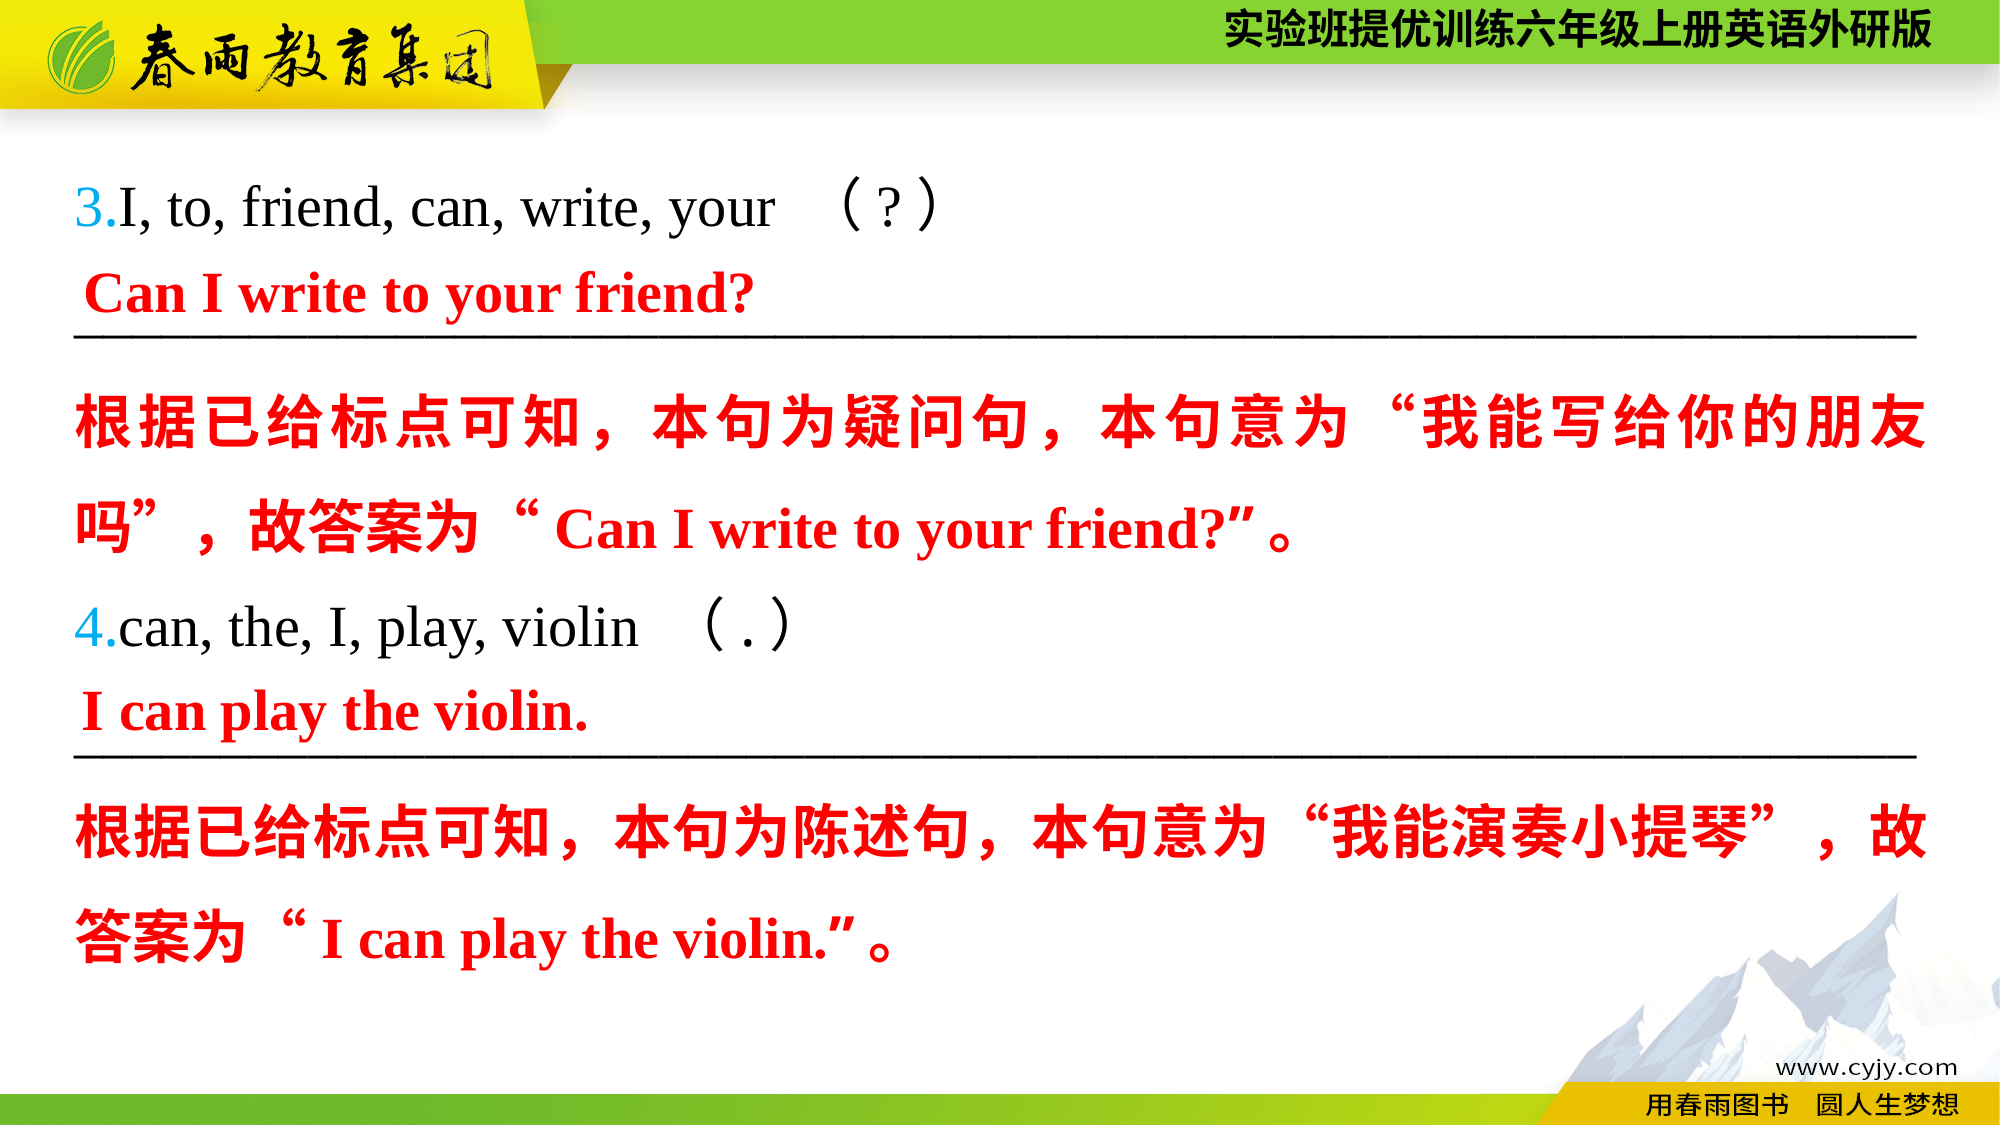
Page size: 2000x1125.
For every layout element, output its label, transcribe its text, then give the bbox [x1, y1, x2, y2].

list 3.I, to, friend, can, write, your （?） _______________________________________________________________ 4.can, the, I, play, violin （.） _______________________________________________________________ [59, 125, 1944, 342]
picture [0, 0, 2000, 1125]
text_box Can I write to your friend? [68, 246, 773, 332]
text_box I can play the violin. [67, 664, 605, 750]
text_box 根据已给标点可知，本句为陈述句，本句意为“我能演奏小提琴”，故答案为“I can play the violin.”。 [59, 752, 1944, 978]
list 3.I, to, friend, can, write, your （?） _______________________________________________________________ 4.can, the, I, play, violin （.） _______________________________________________________________ [59, 568, 1944, 752]
text_box 根据已给标点可知，本句为疑问句，本句意为“我能写给你的朋友吗”，故答案为“Can I write to your friend?”。 [59, 342, 1944, 568]
